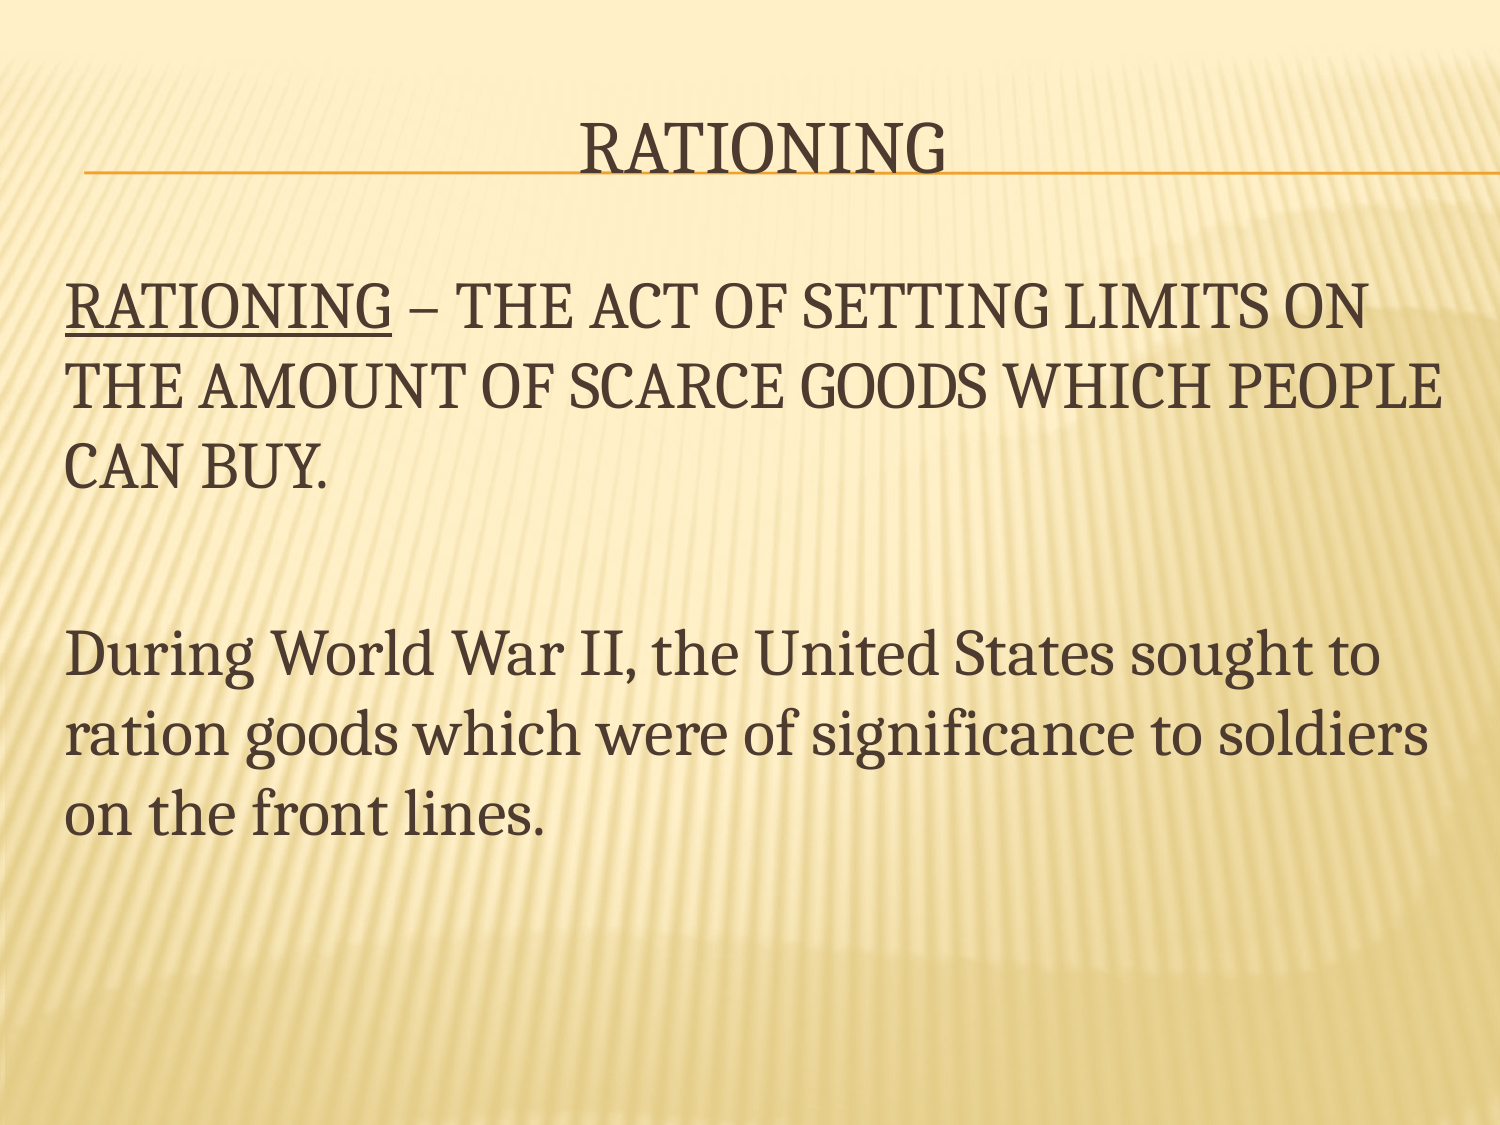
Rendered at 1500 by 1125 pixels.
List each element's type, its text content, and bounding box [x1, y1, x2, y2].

list RATIONING – THE ACT OF SETTING LIMITS ON THE AMOUNT OF SCARCE GOODS WHICH PEOPLE CAN BUY. During World War II, the United States sought to ration goods which were of significance to soldiers on the front lines. [50, 254, 1475, 998]
title rationing [50, 75, 1475, 213]
